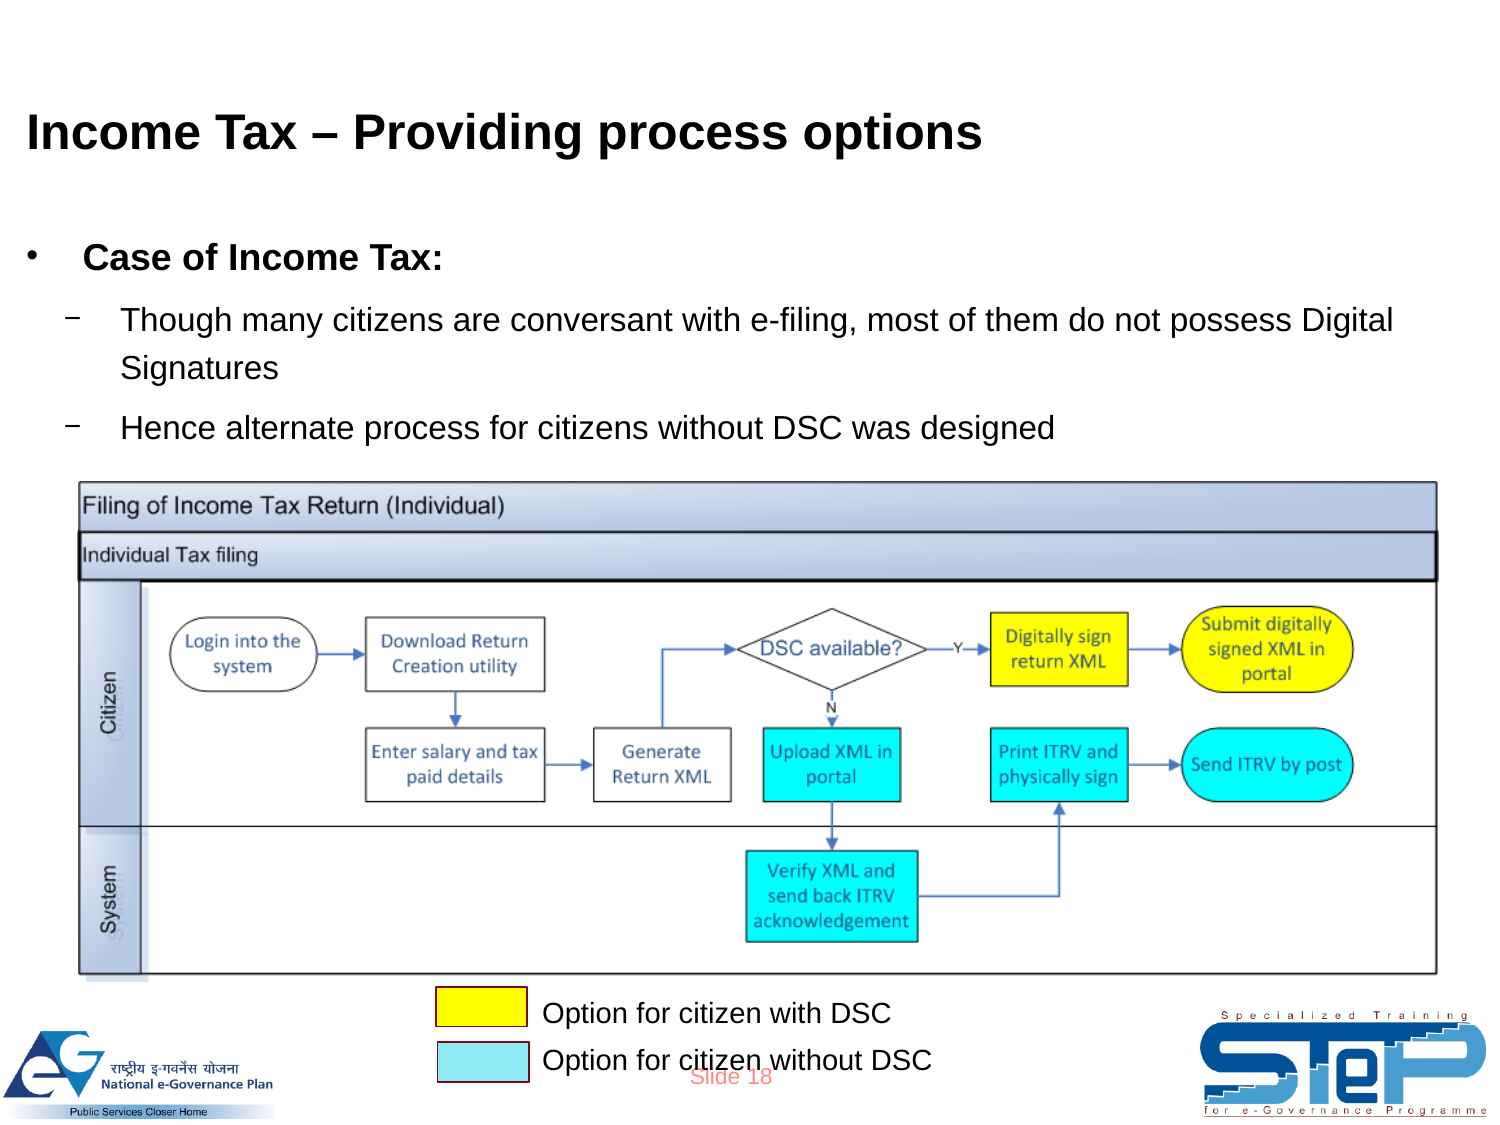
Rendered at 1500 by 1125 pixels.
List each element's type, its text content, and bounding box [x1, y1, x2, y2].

text_box Option for citizen with DSC Option for citizen without DSC [527, 990, 1055, 1084]
text_box [437, 1042, 529, 1082]
list Case of Income Tax: Though many citizens are conversant with e-filing, most of them do not possess Digital Signatures Hence alternate process for citizens without DSC was designed [26, 223, 1474, 495]
picture [2, 1031, 275, 1119]
picture [77, 481, 1440, 982]
picture [1200, 1011, 1486, 1117]
text_box [435, 990, 528, 1027]
title Income Tax – Providing process options [26, 99, 1472, 223]
